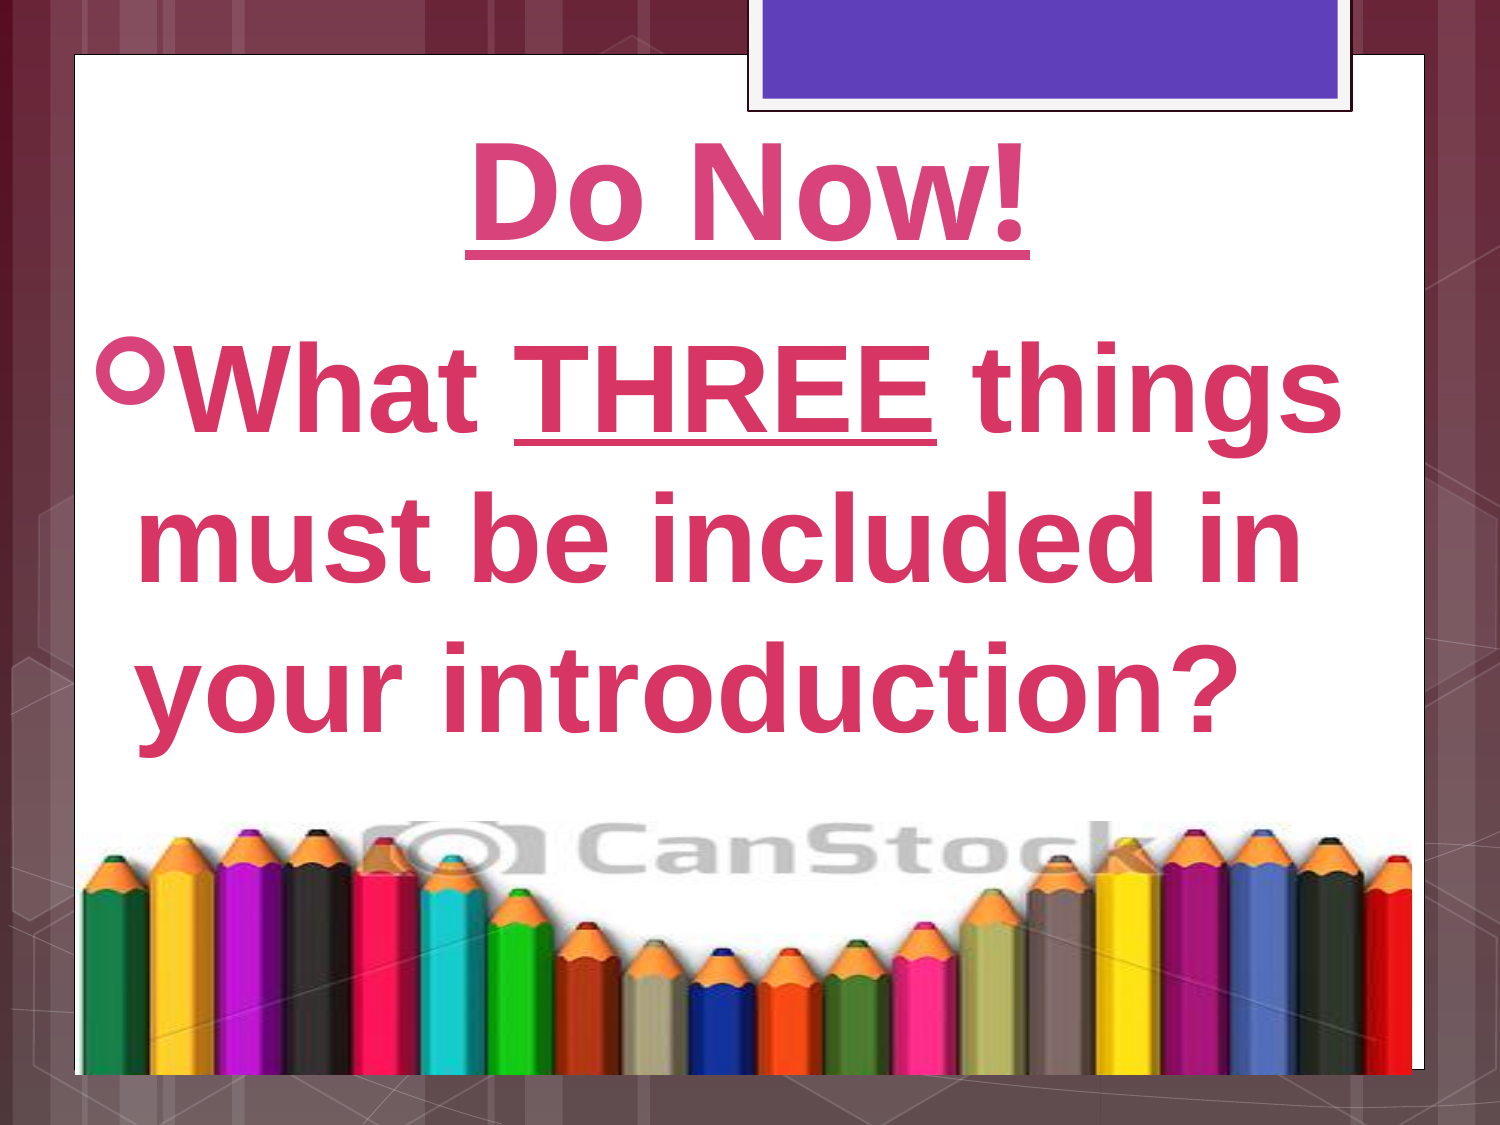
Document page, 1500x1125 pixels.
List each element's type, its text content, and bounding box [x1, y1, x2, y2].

picture [74, 821, 1413, 1076]
list What THREE things must be included in your introduction? [62, 299, 1425, 876]
title Do Now! [171, 87, 1324, 275]
